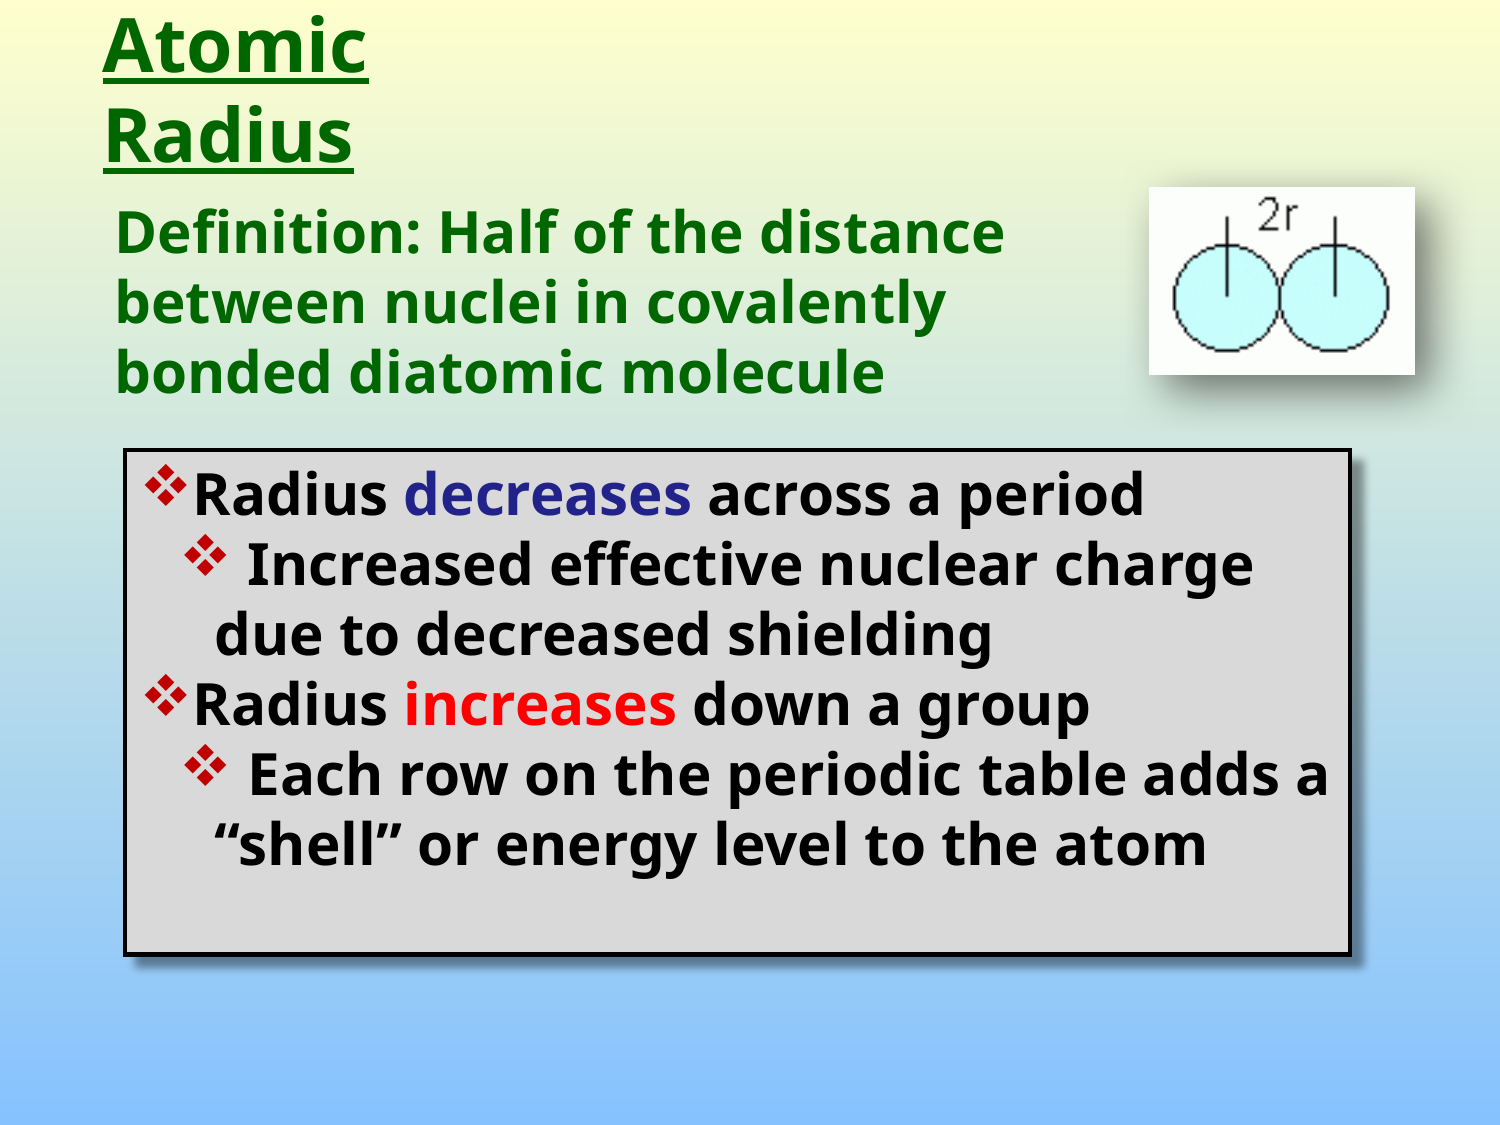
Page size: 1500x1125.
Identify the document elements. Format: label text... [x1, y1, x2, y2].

title Atomic Radius [87, 49, 651, 126]
text_box Radius decreases across a period Increased effective nuclear charge due to decreased shielding Radius increases down a group Each row on the periodic table adds a “shell” or energy level to the atom [125, 450, 1350, 955]
picture [1149, 187, 1415, 376]
text_box Definition: Half of the distance between nuclei in covalently bonded diatomic molecule [99, 187, 1138, 413]
